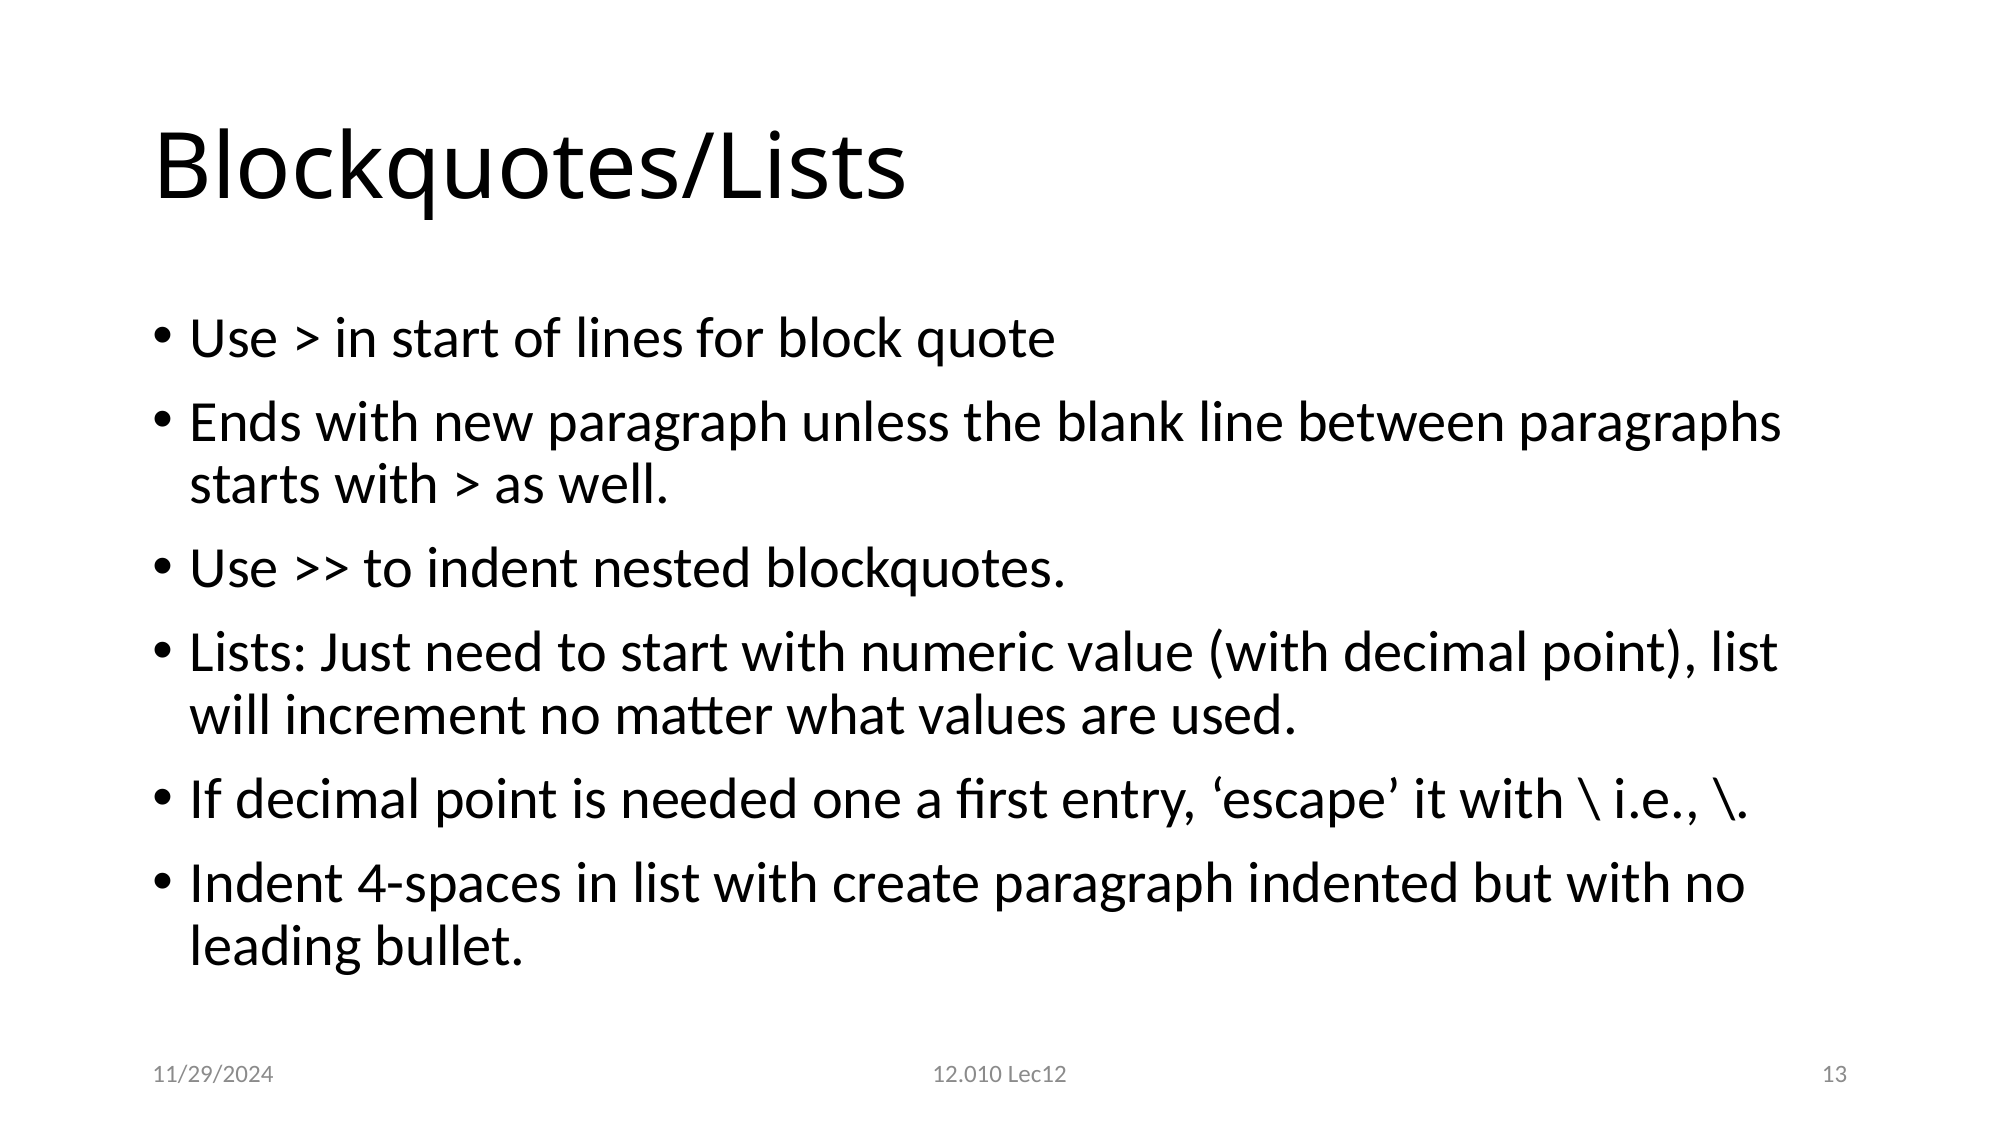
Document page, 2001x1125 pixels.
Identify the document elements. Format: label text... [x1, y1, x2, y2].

title Blockquotes/Lists [137, 59, 1863, 278]
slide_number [137, 1042, 588, 1103]
footer 12.010 Lec12 [662, 1042, 1338, 1103]
slide_number 13 [1412, 1042, 1863, 1103]
list Use > in start of lines for block quote Ends with new paragraph unless the blank line between paragraphs starts with > as well. Use >> to indent nested blockquotes. Lists: Just need to start with numeric value (with decimal point), list will increment no matter what values are used. If decimal point is needed one a first entry, ‘escape’ it with \ i.e., \. Indent 4-spaces in list with create paragraph indented but with no leading bullet. [137, 299, 1863, 1014]
